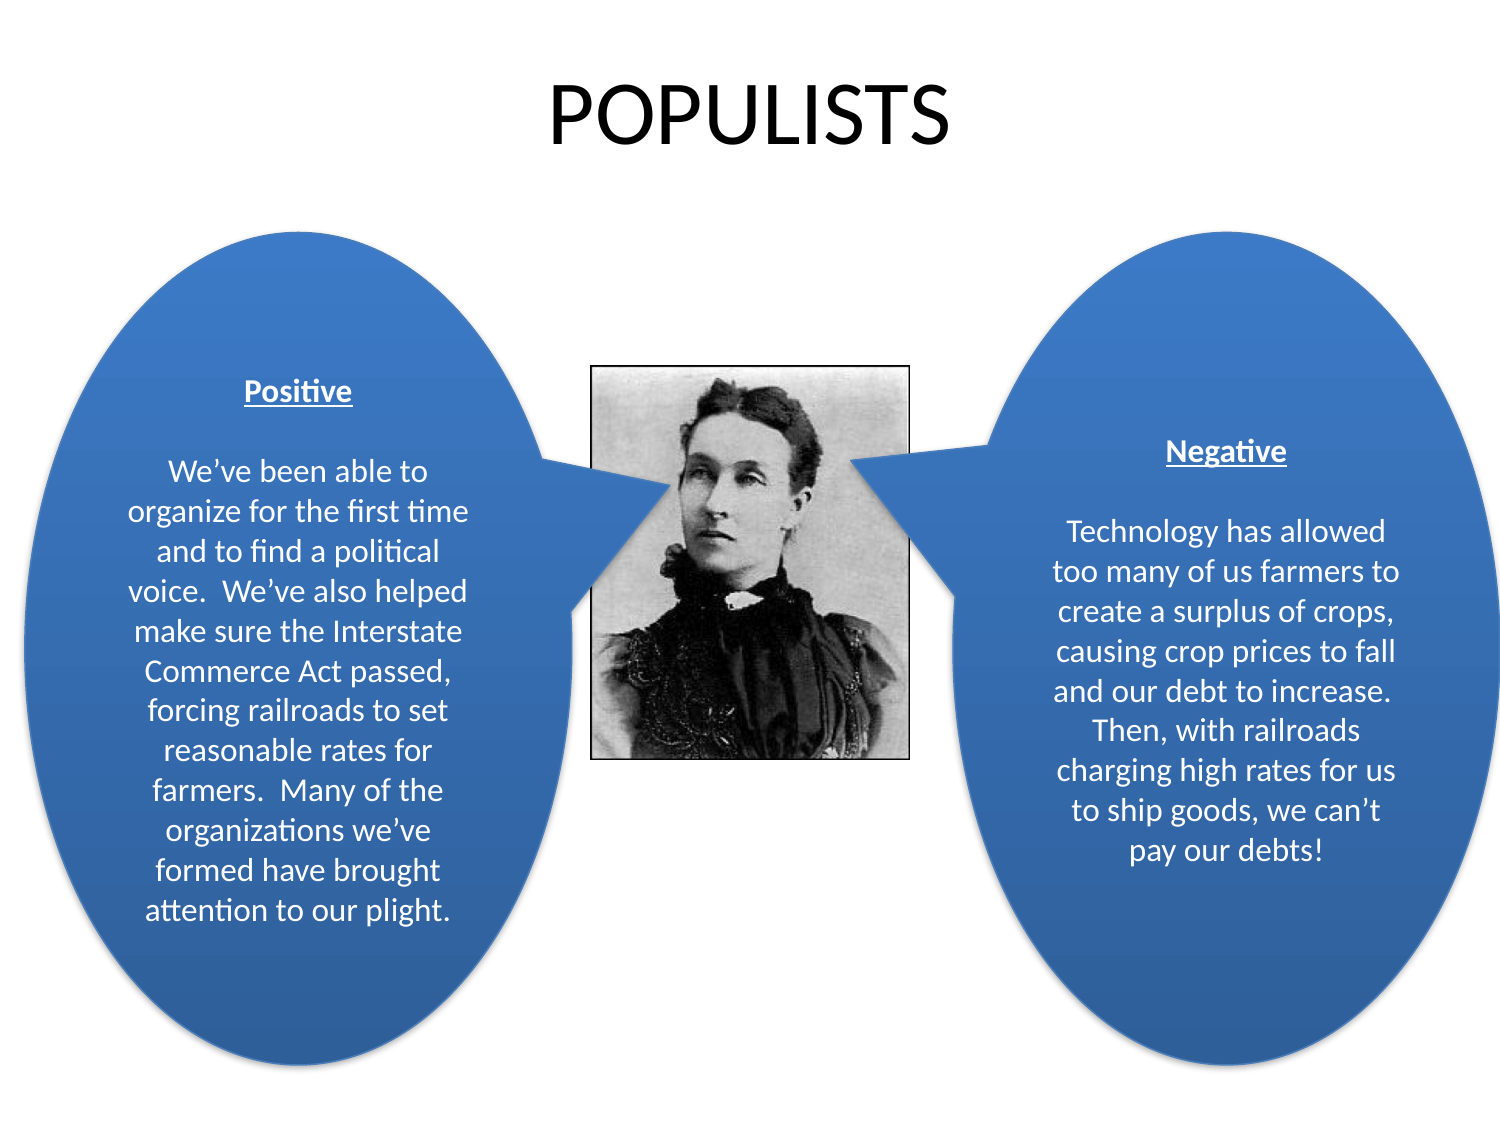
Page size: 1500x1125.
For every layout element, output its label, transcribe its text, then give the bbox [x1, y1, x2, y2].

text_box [590, 365, 910, 760]
text_box Positive We’ve been able to organize for the first time and to find a political voice. We’ve also helped make sure the Interstate Commerce Act passed, forcing railroads to set reasonable rates for farmers. Many of the organizations we’ve formed have brought attention to our plight. [24, 231, 585, 1066]
text_box Negative Technology has allowed too many of us farmers to create a surplus of crops, causing crop prices to fall and our debt to increase. Then, with railroads charging high rates for us to ship goods, we can’t pay our debts! [913, 231, 1500, 1066]
title POPULISTS [75, 45, 1425, 233]
